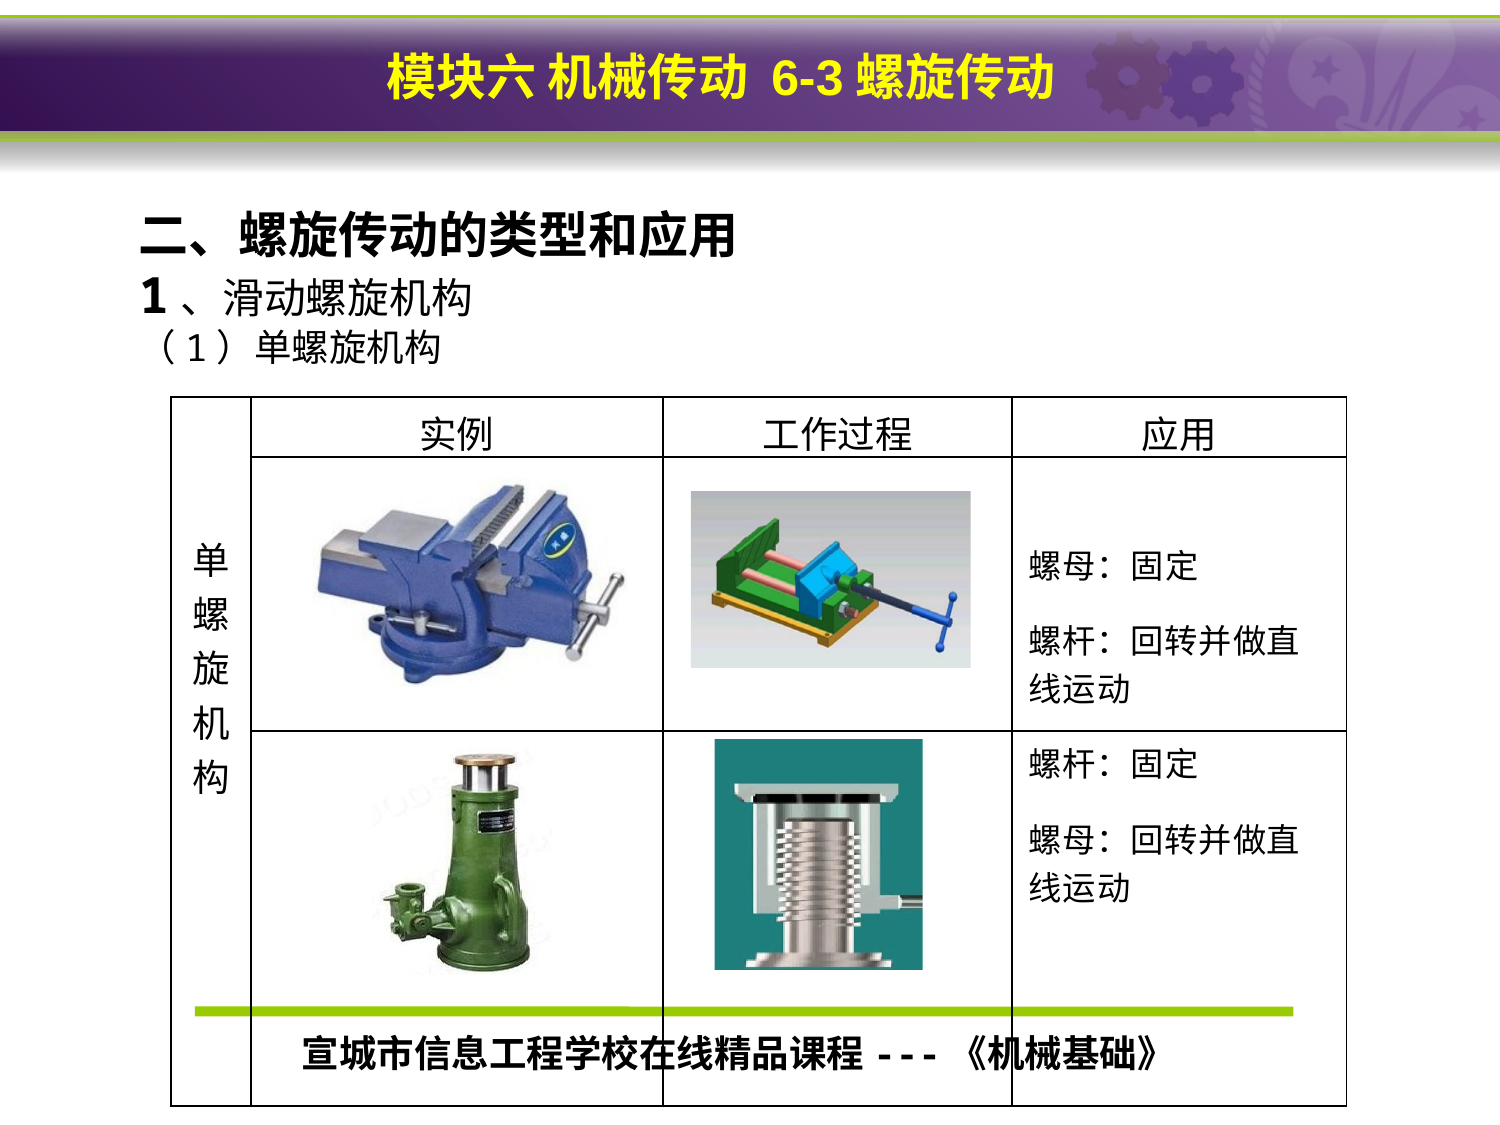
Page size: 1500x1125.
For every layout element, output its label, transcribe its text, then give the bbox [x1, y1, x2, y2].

table_cell 螺杆：固定 螺母：回转并做直线运动 [1013, 732, 1346, 1105]
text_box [0, 18, 1500, 173]
table_cell [252, 458, 662, 730]
table_header 实例 [252, 398, 662, 456]
text_box 二、螺旋传动的类型和应用 1、滑动螺旋机构 （1）单螺旋机构 [123, 196, 958, 377]
table_cell 螺母：固定 螺杆：回转并做直线运动 [1013, 458, 1346, 730]
text_box [372, 739, 553, 975]
table_header 工作过程 [664, 398, 1011, 456]
text_box [714, 739, 923, 970]
table_cell [664, 458, 1011, 730]
table_header 单 螺 旋 机 构 [172, 398, 250, 1105]
text_box [312, 477, 628, 687]
text_box [690, 491, 971, 668]
table_cell [664, 732, 1011, 1105]
table_header 应用 [1013, 398, 1346, 456]
table_cell [252, 732, 662, 1105]
